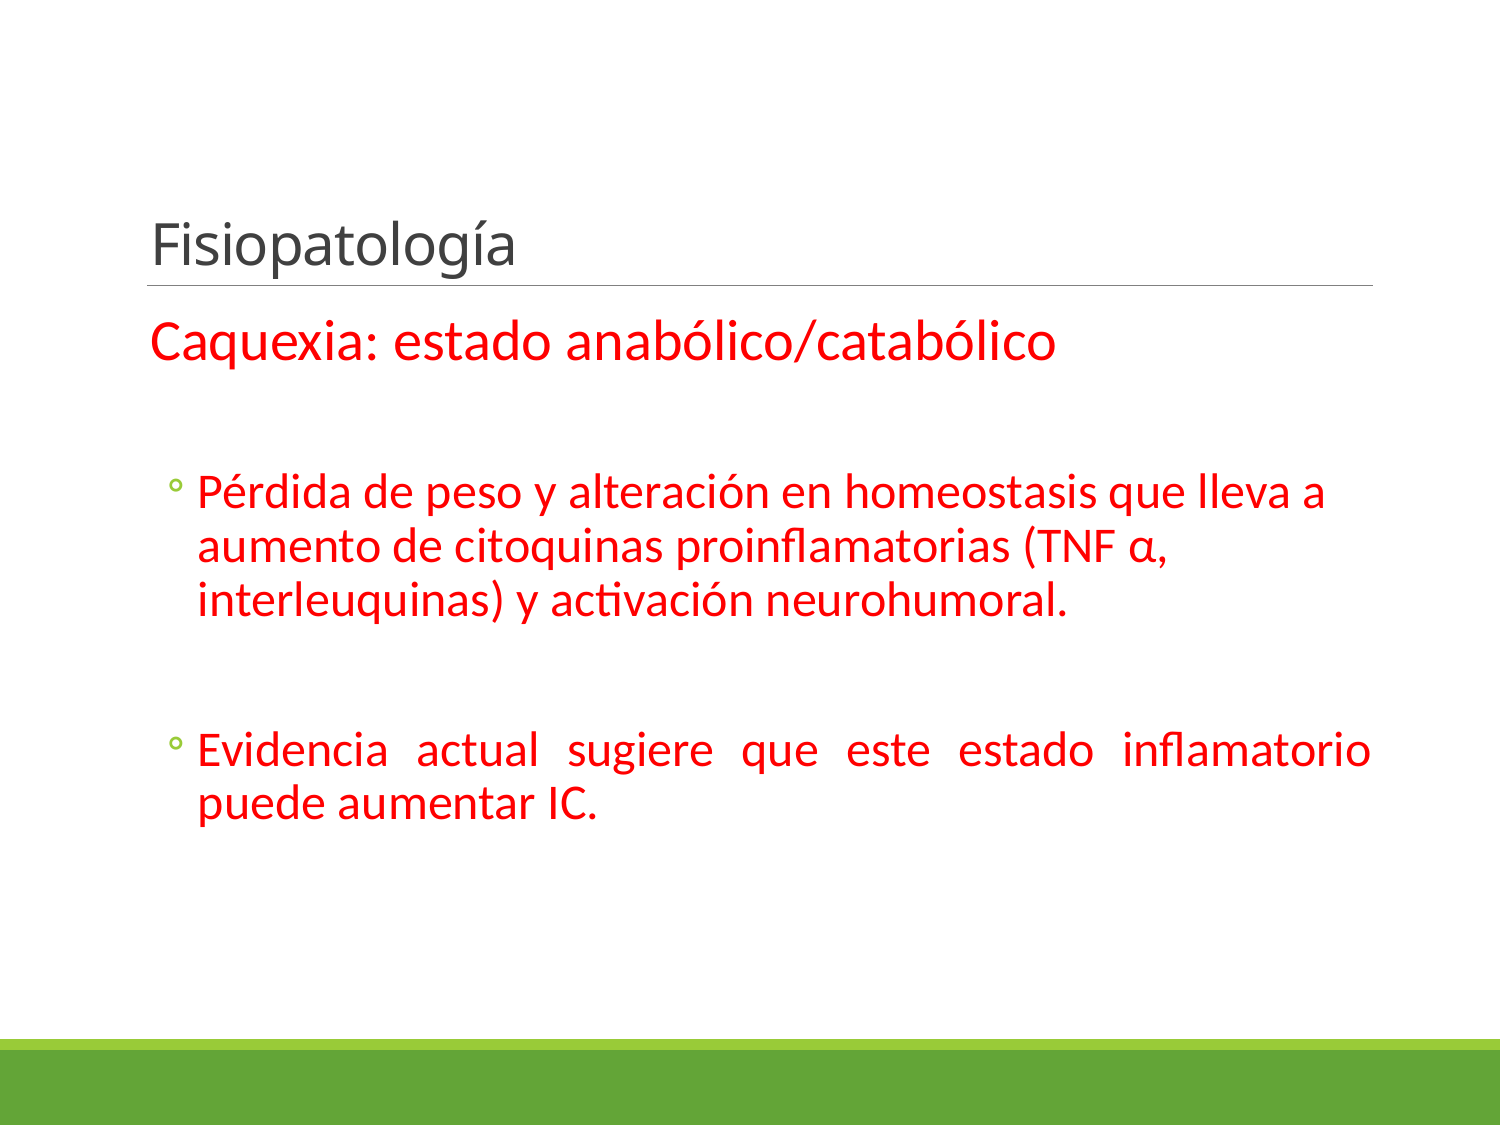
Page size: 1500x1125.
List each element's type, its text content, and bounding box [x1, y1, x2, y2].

title Fisiopatología [135, 47, 1373, 285]
list Caquexia: estado anabólico/catabólico Pérdida de peso y alteración en homeostasis que lleva a aumento de citoquinas proinflamatorias (TNF α, interleuquinas) y activación neurohumoral. Evidencia actual sugiere que este estado inflamatorio puede aumentar IC. [135, 302, 1373, 963]
